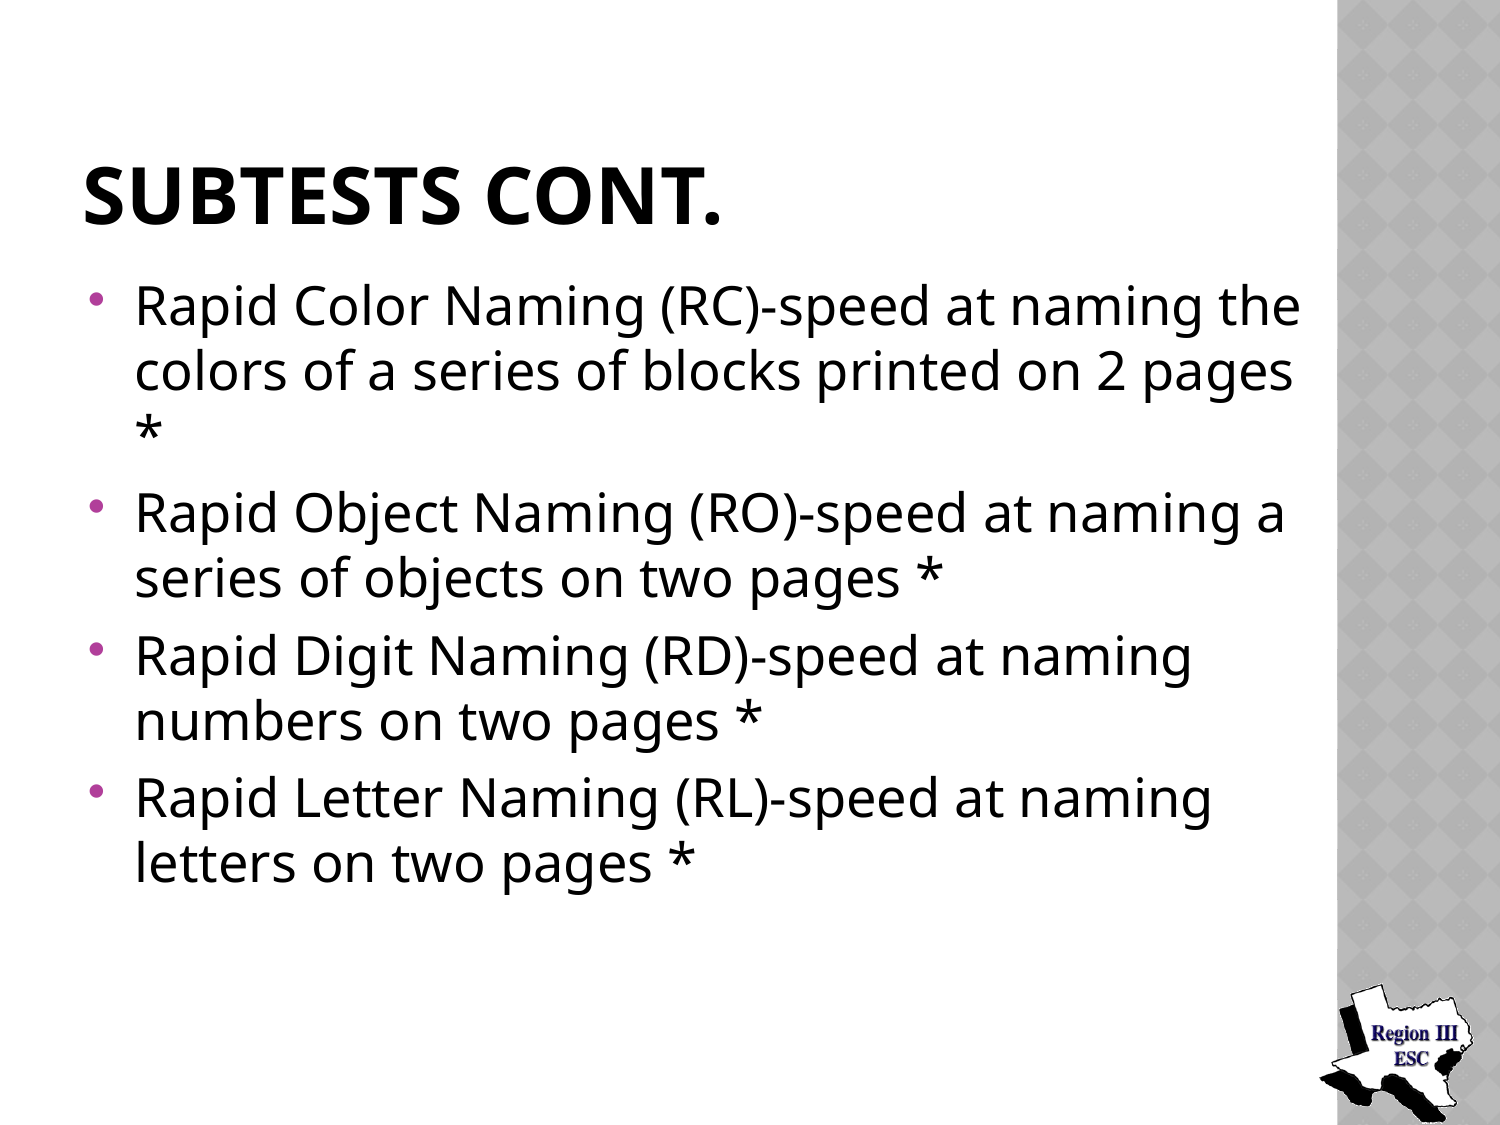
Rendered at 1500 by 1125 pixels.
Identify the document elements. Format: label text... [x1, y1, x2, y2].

title Subtests cont. [75, 52, 1263, 240]
list Rapid Color Naming (RC)-speed at naming the colors of a series of blocks printed on 2 pages * Rapid Object Naming (RO)-speed at naming a series of objects on two pages * Rapid Digit Naming (RD)-speed at naming numbers on two pages * Rapid Letter Naming (RL)-speed at naming letters on two pages * [75, 264, 1338, 1059]
picture [1318, 982, 1476, 1125]
